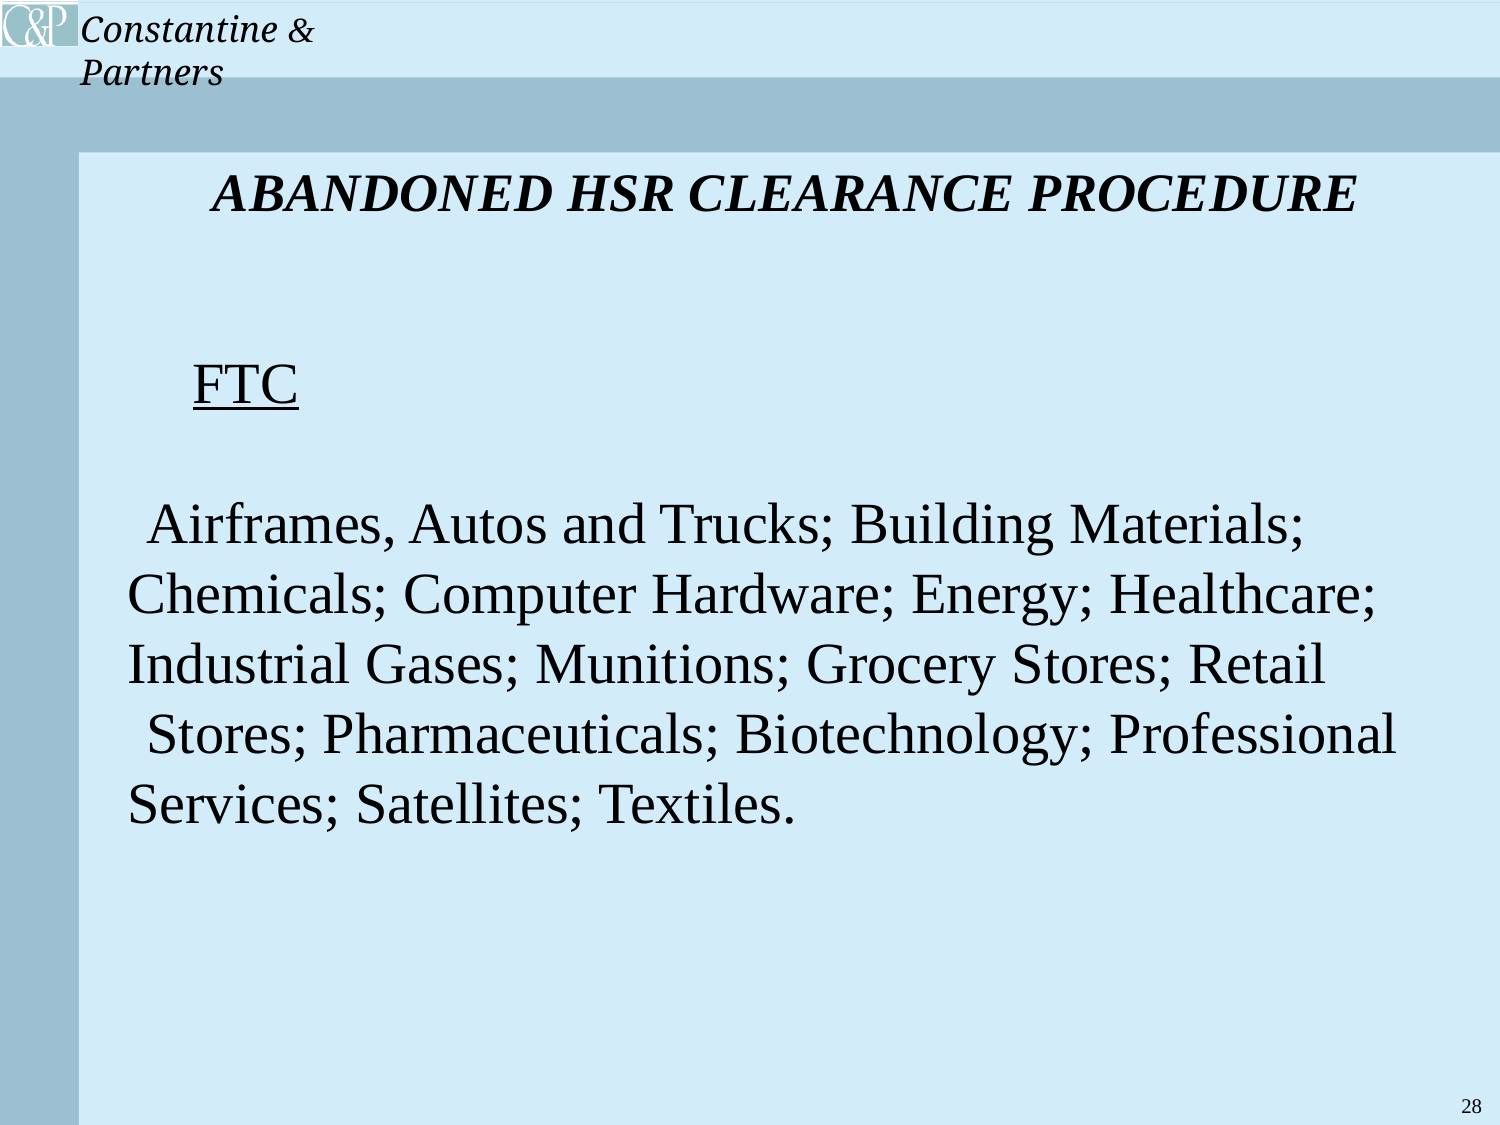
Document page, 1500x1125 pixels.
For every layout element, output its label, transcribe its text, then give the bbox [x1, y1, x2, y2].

text_box FTC Airframes, Autos and Trucks; Building Materials; Chemicals; Computer Hardware; Energy; Healthcare; Industrial Gases; Munitions; Grocery Stores; Retail Stores; Pharmaceuticals; Biotechnology; Professional Services; Satellites; Textiles. [74, 337, 1500, 912]
text_box ABANDONED HSR CLEARANCE PROCEDURE [74, 149, 1500, 295]
